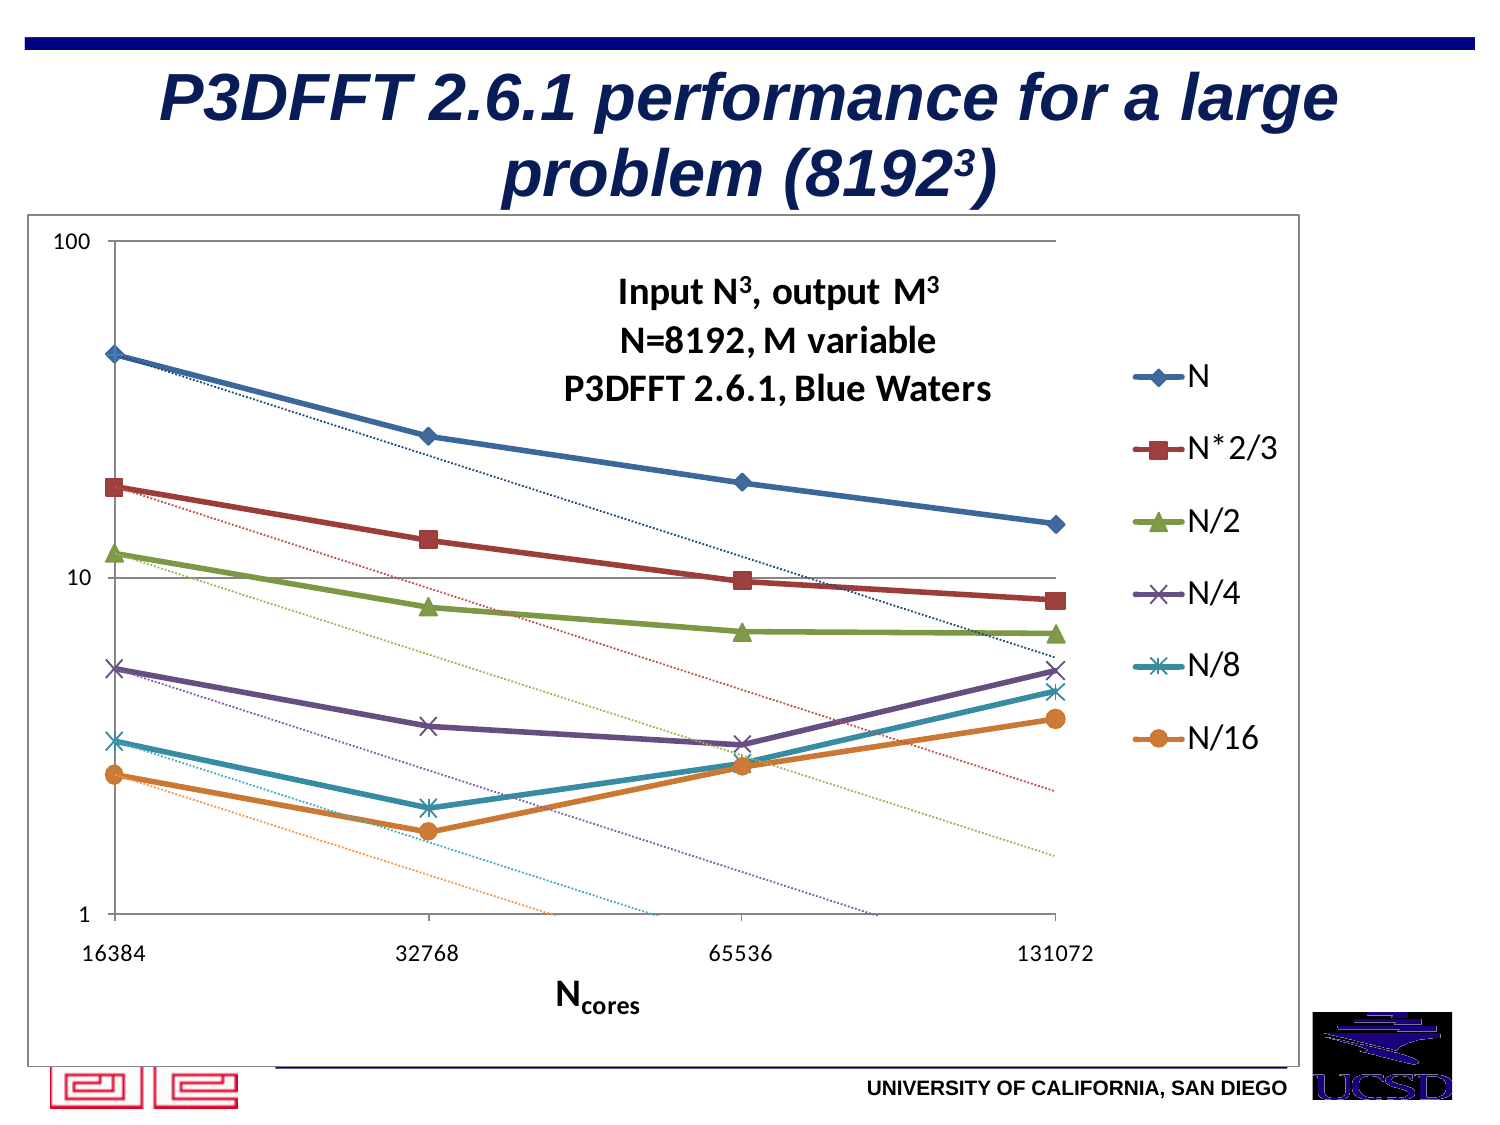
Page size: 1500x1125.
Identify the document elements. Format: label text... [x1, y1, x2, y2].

title P3DFFT 2.6.1 performance for a large problem (81923) [24, 49, 1476, 222]
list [24, 212, 1301, 1068]
picture [50, 1068, 238, 1109]
